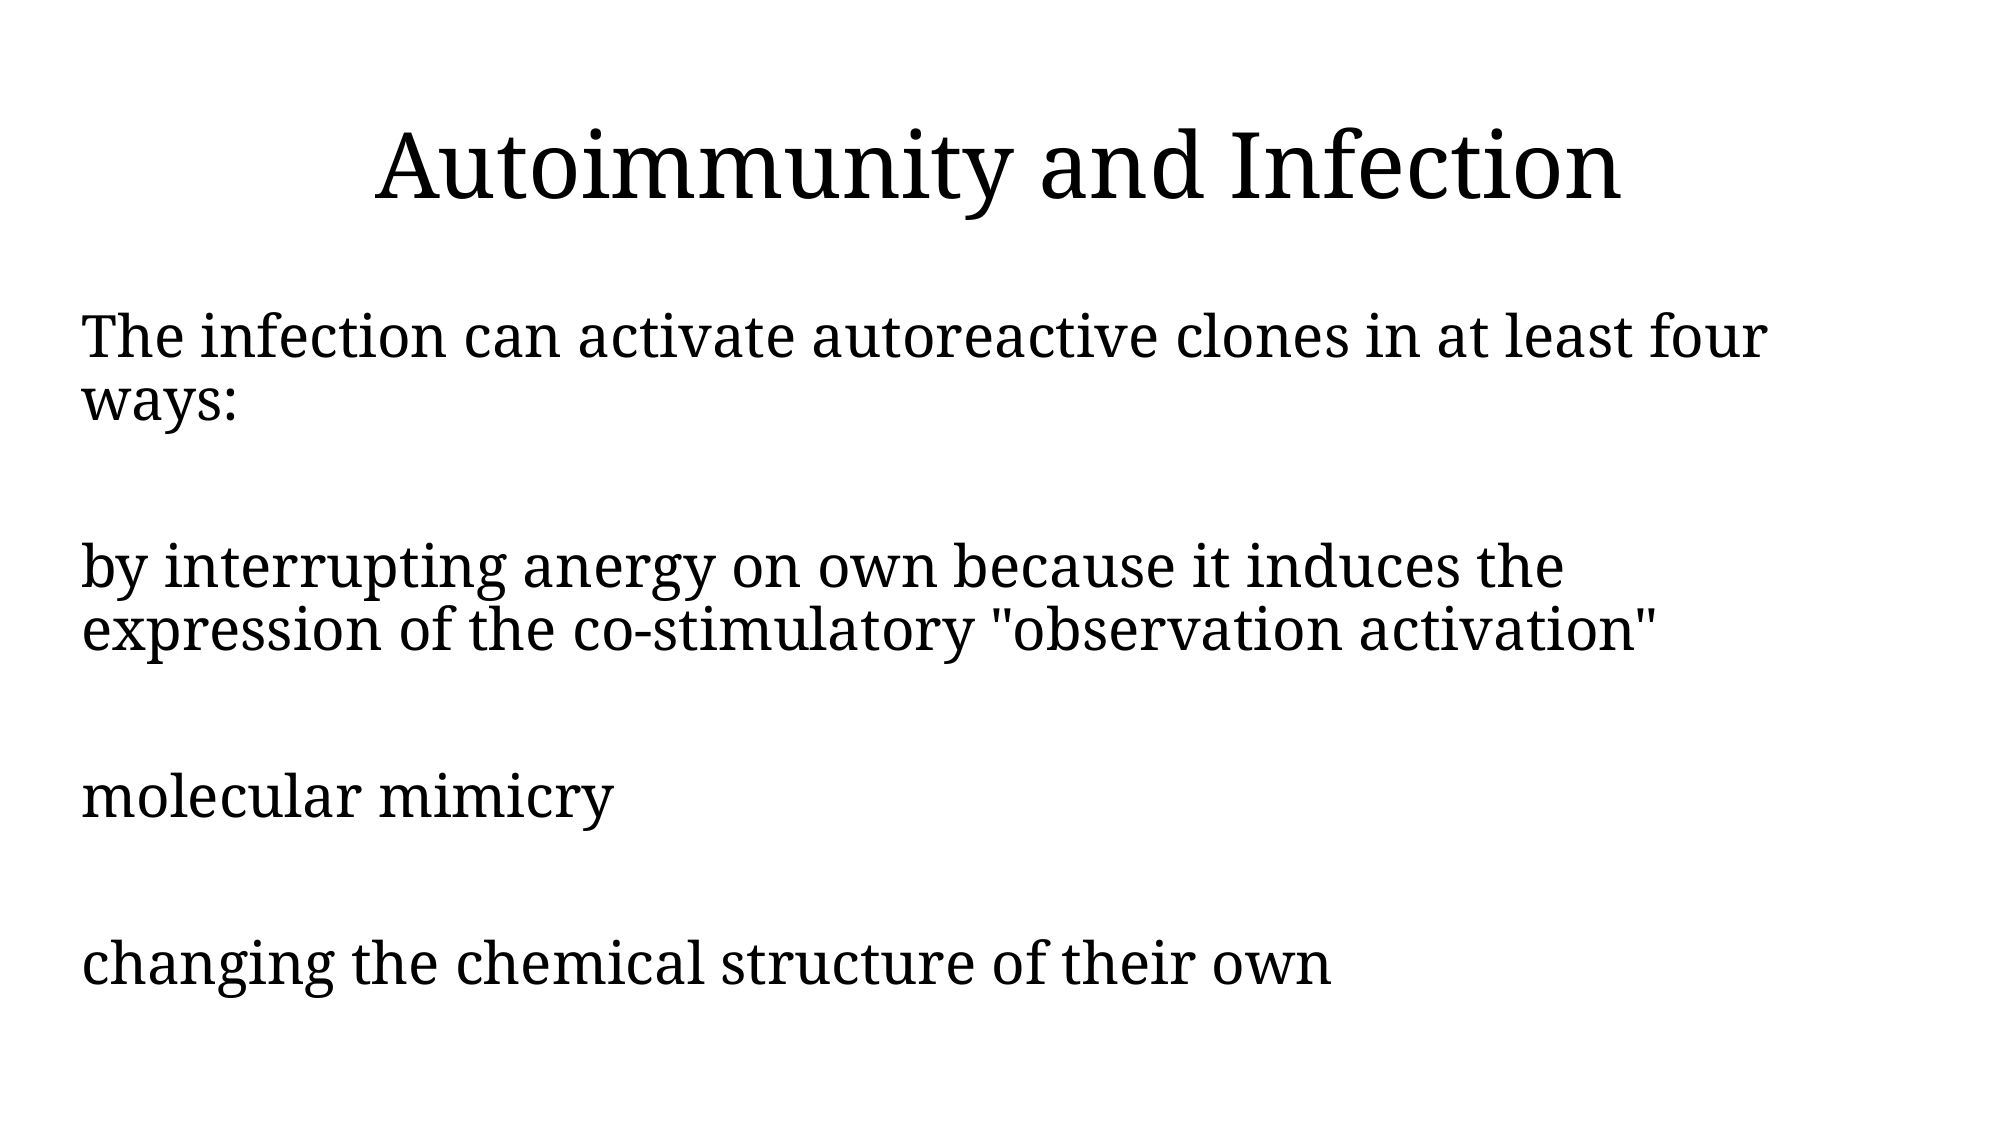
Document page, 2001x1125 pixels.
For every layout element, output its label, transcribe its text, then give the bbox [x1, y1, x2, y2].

list The infection can activate autoreactive clones in at least four ways: by interrupting anergy on own because it induces the expression of the co-stimulatory "observation activation" molecular mimicry changing the chemical structure of their own [66, 299, 1863, 1014]
title Autoimmunity and Infection [137, 59, 1863, 278]
